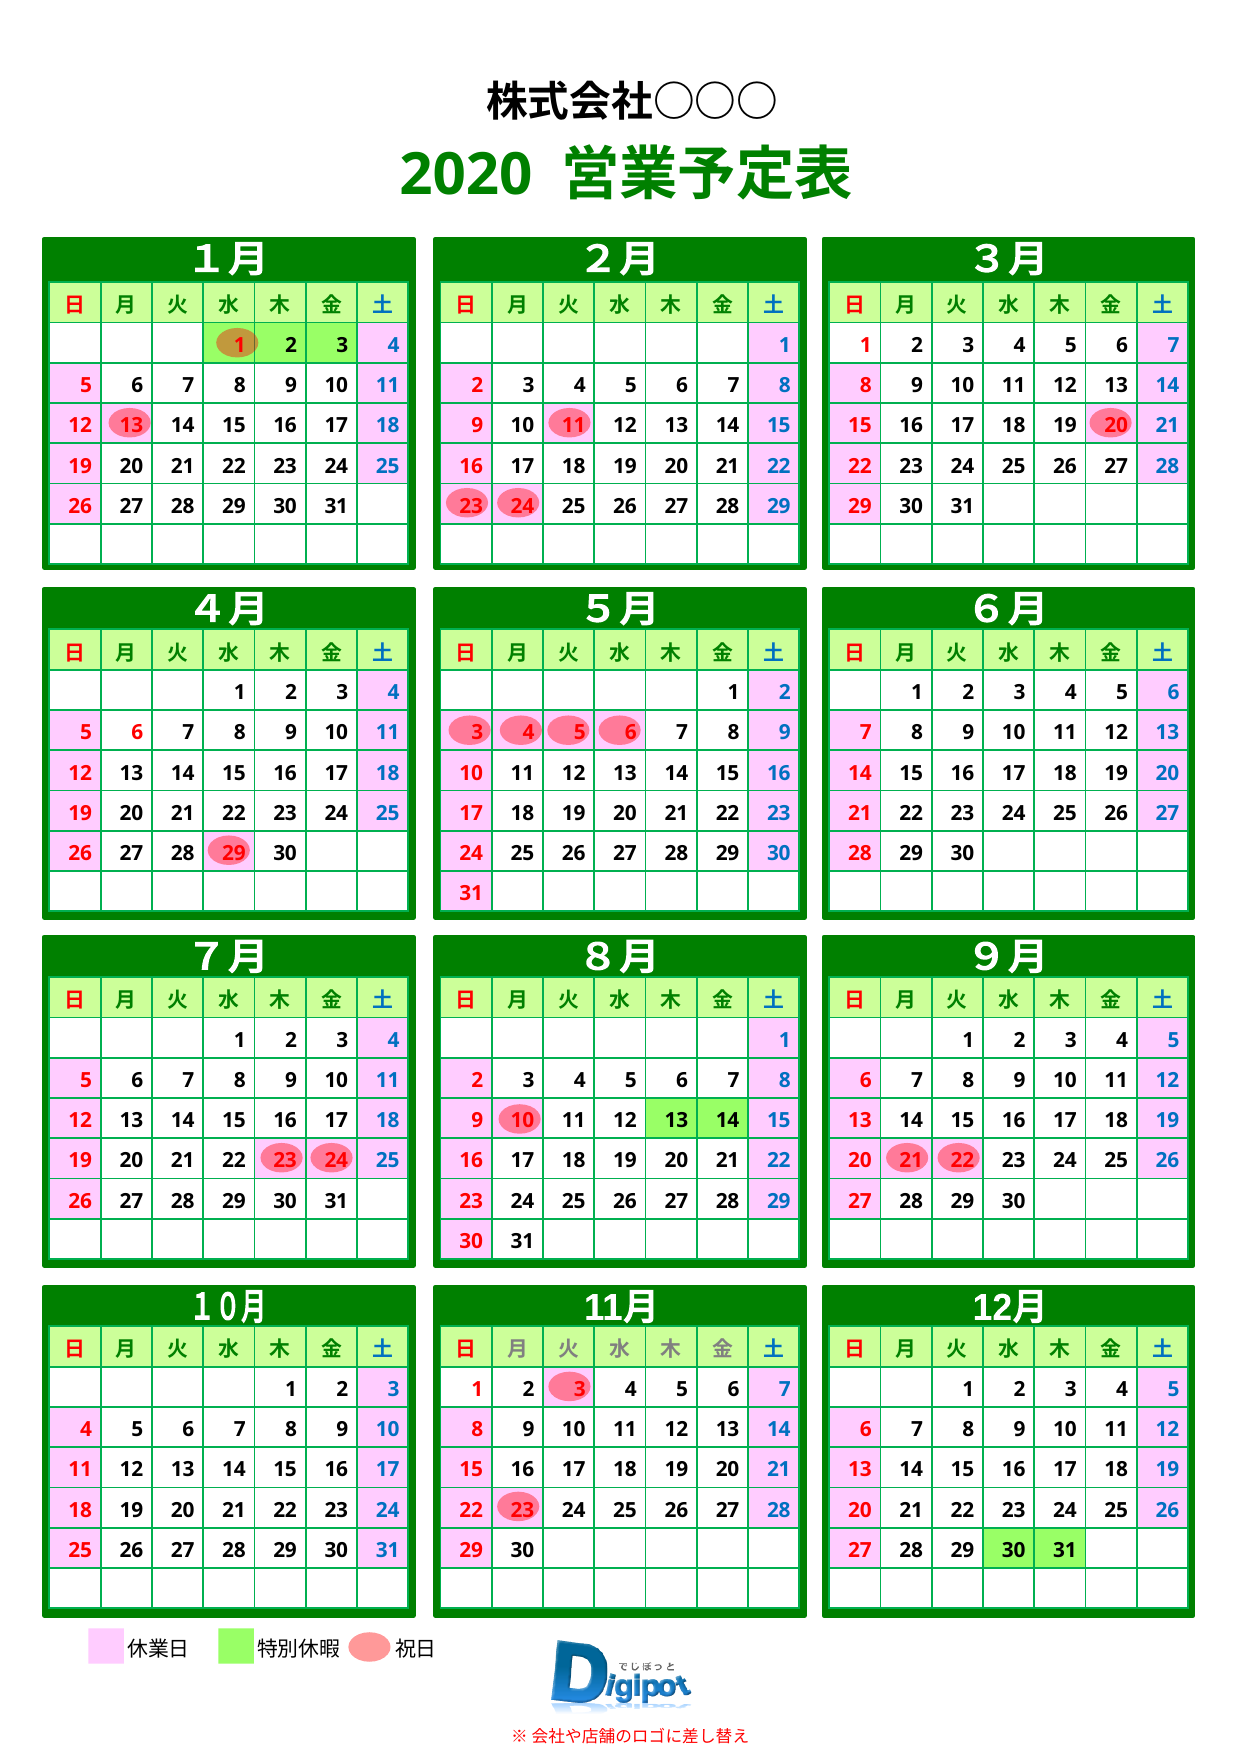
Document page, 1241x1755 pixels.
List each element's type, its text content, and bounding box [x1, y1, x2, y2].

table_cell [358, 872, 407, 910]
table_cell [1086, 1220, 1136, 1258]
table_cell 28 [153, 1179, 202, 1218]
table_cell 7 [153, 1059, 202, 1097]
table_cell [493, 671, 542, 709]
table_cell [441, 671, 491, 709]
table_cell [881, 525, 931, 563]
table_cell 10 [307, 364, 356, 402]
table_cell [933, 525, 982, 563]
table_cell 31 [358, 1529, 407, 1567]
table_cell 20 [646, 1139, 696, 1178]
table_cell 26 [1086, 791, 1136, 830]
table_cell 20 [646, 444, 696, 483]
table_cell 23 [441, 484, 491, 523]
table_cell 14 [749, 1408, 798, 1446]
table_cell 22 [204, 1139, 254, 1178]
table_cell 23 [441, 1179, 491, 1218]
table_cell [595, 525, 645, 563]
table_cell [698, 1569, 747, 1607]
table_cell 3 [307, 671, 356, 709]
table_cell [1138, 1220, 1187, 1258]
table_cell 29 [204, 1179, 254, 1218]
table_cell 1 [749, 323, 798, 362]
table_cell [204, 525, 254, 563]
table_cell 29 [749, 484, 798, 523]
table_header 月 [881, 283, 931, 322]
table_cell 5 [50, 1059, 100, 1097]
text_box [44, 936, 414, 1266]
text_box [108, 407, 151, 438]
text_box [435, 589, 805, 918]
table_header 土 [1138, 283, 1187, 322]
table_cell [153, 1368, 202, 1406]
table_cell [102, 1569, 151, 1607]
table_cell 28 [204, 1529, 254, 1567]
table_cell 28 [153, 832, 202, 870]
table_cell 9 [493, 1408, 542, 1446]
table_cell 23 [307, 1488, 356, 1527]
table_cell [255, 1569, 305, 1607]
table_header 火 [544, 630, 593, 669]
table_cell 25 [1086, 1139, 1136, 1178]
table_cell [50, 1018, 100, 1057]
table_header 土 [358, 283, 407, 322]
table_cell 29 [255, 1529, 305, 1567]
table_cell 21 [881, 1139, 931, 1178]
table_cell 12 [102, 1448, 151, 1487]
table_cell 27 [102, 484, 151, 523]
table_cell 24 [544, 1488, 593, 1527]
table_cell [50, 872, 100, 910]
table_cell [1138, 872, 1187, 910]
text_box [260, 1142, 303, 1173]
table_header 金 [698, 1327, 747, 1366]
table_cell 2 [984, 1368, 1033, 1406]
table_cell 12 [1035, 364, 1085, 402]
table_header 日 [441, 630, 491, 669]
table_cell 27 [698, 1488, 747, 1527]
table_cell 13 [698, 1408, 747, 1446]
table_cell 27 [830, 1179, 880, 1218]
table_cell [830, 671, 880, 709]
table_header 火 [544, 978, 593, 1017]
table_cell [830, 1569, 880, 1607]
table_cell [881, 872, 931, 910]
table_cell 1 [749, 1018, 798, 1057]
table_cell [646, 1529, 696, 1567]
table_cell 2 [984, 1018, 1033, 1057]
table_cell [698, 323, 747, 362]
table_cell 15 [830, 404, 880, 442]
table_cell [984, 525, 1033, 563]
table_header 金 [1086, 283, 1136, 322]
table_cell 2 [441, 1059, 491, 1097]
table_cell 9 [984, 1059, 1033, 1097]
table_cell 11 [544, 1099, 593, 1137]
table_header 日 [50, 283, 100, 322]
table_cell 14 [881, 1099, 931, 1137]
table_cell 20 [830, 1488, 880, 1527]
table_cell 23 [493, 1488, 542, 1527]
table_cell [493, 323, 542, 362]
table_cell 1 [830, 323, 880, 362]
table_cell 9 [255, 1059, 305, 1097]
table_cell 22 [441, 1488, 491, 1527]
table_header 水 [595, 978, 645, 1017]
table_header 木 [1035, 630, 1085, 669]
table_cell 6 [102, 1059, 151, 1097]
table_cell [595, 671, 645, 709]
table_cell 7 [830, 711, 880, 749]
table_cell 25 [493, 832, 542, 870]
table_cell 22 [933, 1488, 982, 1527]
table_cell [698, 525, 747, 563]
table_cell 24 [493, 484, 542, 523]
text_box [824, 589, 1194, 918]
table_cell 23 [984, 1139, 1033, 1178]
table_cell [441, 323, 491, 362]
table_cell 5 [1086, 671, 1136, 709]
table_cell 2 [881, 323, 931, 362]
table_header 土 [1138, 978, 1187, 1017]
table_header 金 [307, 978, 356, 1017]
table_header 木 [646, 630, 696, 669]
table_header 水 [595, 630, 645, 669]
table_cell 18 [1035, 751, 1085, 790]
table_cell [646, 1569, 696, 1607]
table_cell 2 [441, 364, 491, 402]
table_header 木 [255, 1327, 305, 1366]
table_cell 22 [881, 791, 931, 830]
table_cell 8 [749, 364, 798, 402]
table_cell 14 [830, 751, 880, 790]
table_cell 15 [255, 1448, 305, 1487]
picture [550, 1640, 692, 1717]
table_cell 30 [933, 832, 982, 870]
table_cell 6 [698, 1368, 747, 1406]
table_cell [830, 1220, 880, 1258]
table_cell 22 [204, 444, 254, 483]
table_cell [102, 525, 151, 563]
table_cell 12 [50, 751, 100, 790]
table_cell 12 [595, 404, 645, 442]
table_cell 6 [1086, 323, 1136, 362]
table_cell [984, 1569, 1033, 1607]
table_cell [255, 525, 305, 563]
table_cell [595, 1018, 645, 1057]
table_cell [698, 1529, 747, 1567]
table_header 木 [646, 978, 696, 1017]
table_cell 25 [1035, 791, 1085, 830]
table_cell 20 [102, 791, 151, 830]
table_cell 25 [358, 444, 407, 483]
table_cell 30 [255, 1179, 305, 1218]
table_cell 13 [830, 1099, 880, 1137]
table_cell 30 [255, 832, 305, 870]
table_cell 27 [102, 1179, 151, 1218]
table_cell 9 [933, 711, 982, 749]
table_cell 10 [1035, 1408, 1085, 1446]
table_cell [1035, 484, 1085, 523]
table_cell [153, 323, 202, 362]
table_cell 22 [204, 791, 254, 830]
table_cell 14 [204, 1448, 254, 1487]
table_cell [153, 1569, 202, 1607]
table_header 日 [441, 978, 491, 1017]
table_header 月 [881, 1327, 931, 1366]
table_cell 13 [830, 1448, 880, 1487]
table_cell 24 [358, 1488, 407, 1527]
table_cell 6 [102, 711, 151, 749]
table_cell 7 [749, 1368, 798, 1406]
table_cell 16 [749, 751, 798, 790]
table_header 月 [493, 283, 542, 322]
table_cell [102, 1220, 151, 1258]
table_cell [102, 671, 151, 709]
table_cell 19 [1138, 1099, 1187, 1137]
table_cell 26 [1035, 444, 1085, 483]
table_cell 13 [102, 751, 151, 790]
table_cell 6 [153, 1408, 202, 1446]
table_cell 27 [646, 1179, 696, 1218]
text_box [448, 715, 491, 745]
table_cell 17 [441, 791, 491, 830]
table_cell [153, 872, 202, 910]
table_cell 18 [1086, 1099, 1136, 1137]
table_cell [50, 323, 100, 362]
table_cell 9 [255, 364, 305, 402]
table_cell [204, 872, 254, 910]
table_cell 7 [153, 711, 202, 749]
table_cell 2 [255, 323, 305, 362]
table_cell 15 [204, 751, 254, 790]
table_header 月 [493, 978, 542, 1017]
table_header 日 [441, 283, 491, 322]
table_cell 31 [493, 1220, 542, 1258]
text_box [207, 835, 250, 865]
table_header 水 [984, 630, 1033, 669]
table_cell [153, 525, 202, 563]
table_cell [358, 484, 407, 523]
text_box [498, 1104, 541, 1134]
table_cell 17 [1035, 1448, 1085, 1487]
table_cell 10 [493, 404, 542, 442]
table_header 土 [749, 283, 798, 322]
table_cell [1086, 872, 1136, 910]
table_cell 16 [307, 1448, 356, 1487]
table_cell [698, 872, 747, 910]
table_cell 29 [204, 832, 254, 870]
table_cell 31 [307, 484, 356, 523]
table_cell 20 [595, 791, 645, 830]
table_cell [749, 1529, 798, 1567]
table_header 日 [441, 1327, 491, 1366]
text_box [824, 936, 1194, 1266]
table_cell [881, 1018, 931, 1057]
table_cell 14 [153, 1099, 202, 1137]
table_cell 11 [984, 364, 1033, 402]
table_cell 16 [881, 404, 931, 442]
table_cell 4 [493, 711, 542, 749]
table_cell [153, 671, 202, 709]
table_cell 11 [1035, 711, 1085, 749]
table_cell [1035, 832, 1085, 870]
text_box [824, 1286, 1194, 1616]
table_cell [358, 525, 407, 563]
table_cell 16 [255, 404, 305, 442]
table_cell 29 [933, 1529, 982, 1567]
table_cell 9 [881, 364, 931, 402]
text_box ※会社や店舗のロゴに差し替え [496, 1718, 765, 1754]
table_cell 1 [698, 671, 747, 709]
text_box 2020 営業予定表 [88, 149, 1164, 193]
table_cell 6 [646, 1059, 696, 1097]
table_cell 15 [441, 1448, 491, 1487]
table_cell [646, 1018, 696, 1057]
table_cell 20 [1138, 751, 1187, 790]
table_header 水 [204, 283, 254, 322]
table_cell 14 [153, 751, 202, 790]
text_box [44, 239, 414, 568]
table_header 土 [749, 630, 798, 669]
table_cell 19 [102, 1488, 151, 1527]
table_cell 5 [50, 711, 100, 749]
table_cell 10 [1035, 1059, 1085, 1097]
table_cell 26 [646, 1488, 696, 1527]
table_cell 28 [881, 1529, 931, 1567]
table_header 火 [544, 1327, 593, 1366]
table_cell [544, 1529, 593, 1567]
table_cell 6 [830, 1059, 880, 1097]
table_cell 2 [255, 1018, 305, 1057]
table_cell 13 [595, 751, 645, 790]
table_header 水 [204, 978, 254, 1017]
table_cell 23 [933, 791, 982, 830]
table_cell 7 [698, 1059, 747, 1097]
table_header 金 [1086, 978, 1136, 1017]
text_box 祝日 [380, 1628, 452, 1669]
table_cell [544, 872, 593, 910]
table_cell 7 [698, 364, 747, 402]
table_cell 26 [1138, 1488, 1187, 1527]
table_cell [493, 1569, 542, 1607]
table_cell 8 [204, 711, 254, 749]
table_header 金 [307, 630, 356, 669]
table_header 日 [50, 630, 100, 669]
table_cell 8 [255, 1408, 305, 1446]
table_cell 3 [1035, 1368, 1085, 1406]
table_cell 7 [1138, 323, 1187, 362]
table_cell 19 [50, 444, 100, 483]
table_cell 17 [493, 1139, 542, 1178]
table_cell 19 [50, 791, 100, 830]
table_cell 7 [153, 364, 202, 402]
table_cell [50, 525, 100, 563]
table_cell 5 [1138, 1018, 1187, 1057]
table_cell [984, 1220, 1033, 1258]
table_cell [830, 525, 880, 563]
table_cell 9 [984, 1408, 1033, 1446]
table_cell [307, 832, 356, 870]
table_cell 14 [1138, 364, 1187, 402]
table_cell [1086, 1529, 1136, 1567]
table_cell 28 [881, 1179, 931, 1218]
table_cell 12 [646, 1408, 696, 1446]
table_cell [830, 1018, 880, 1057]
table_cell 8 [933, 1059, 982, 1097]
table_header 木 [1035, 978, 1085, 1017]
table_cell [544, 1018, 593, 1057]
table_cell [1086, 1179, 1136, 1218]
text_box [44, 589, 414, 918]
table_cell 12 [1138, 1059, 1187, 1097]
table_cell 16 [984, 1099, 1033, 1137]
table_cell 4 [50, 1408, 100, 1446]
table_header 火 [933, 978, 982, 1017]
table_cell [933, 872, 982, 910]
text_box [497, 487, 540, 518]
table_cell 25 [595, 1488, 645, 1527]
table_cell 12 [1138, 1408, 1187, 1446]
table_cell 25 [544, 484, 593, 523]
table_cell 29 [830, 484, 880, 523]
table_cell [544, 323, 593, 362]
table_cell 11 [358, 364, 407, 402]
text_box [886, 1142, 929, 1173]
table_cell [595, 872, 645, 910]
table_cell 2 [493, 1368, 542, 1406]
table_cell 13 [646, 404, 696, 442]
text_box [937, 1142, 980, 1173]
table_cell 20 [153, 1488, 202, 1527]
table_header 金 [307, 283, 356, 322]
table_header 土 [1138, 630, 1187, 669]
table_cell 10 [307, 1059, 356, 1097]
table_cell 17 [933, 404, 982, 442]
table_header 月 [881, 630, 931, 669]
table_cell [493, 1018, 542, 1057]
table_cell 11 [595, 1408, 645, 1446]
table_header 木 [646, 283, 696, 322]
table_cell 13 [646, 1099, 696, 1137]
table_cell 28 [749, 1488, 798, 1527]
table_cell 30 [441, 1220, 491, 1258]
table_cell 15 [933, 1448, 982, 1487]
table_cell 19 [1138, 1448, 1187, 1487]
table_cell 23 [749, 791, 798, 830]
text_box [499, 715, 542, 745]
table_cell 22 [698, 791, 747, 830]
table_header 水 [204, 1327, 254, 1366]
table_cell [1086, 1569, 1136, 1607]
table_header 土 [749, 978, 798, 1017]
table_cell [153, 1220, 202, 1258]
text_box [445, 487, 489, 518]
table_cell 24 [307, 791, 356, 830]
table_header 月 [493, 1327, 542, 1366]
table_cell 11 [1086, 1408, 1136, 1446]
table_cell 17 [307, 751, 356, 790]
table_header 月 [102, 283, 151, 322]
table_cell 30 [984, 1179, 1033, 1218]
table_cell 18 [1086, 1448, 1136, 1487]
table_cell 28 [698, 1179, 747, 1218]
table_header 月 [493, 630, 542, 669]
table_cell 3 [307, 323, 356, 362]
table_cell 30 [255, 484, 305, 523]
table_header 月 [102, 978, 151, 1017]
table_cell 9 [307, 1408, 356, 1446]
table_header 水 [984, 1327, 1033, 1366]
table_header 火 [153, 978, 202, 1017]
table_cell [646, 525, 696, 563]
table_cell 4 [595, 1368, 645, 1406]
table_cell 16 [984, 1448, 1033, 1487]
table_cell 31 [441, 872, 491, 910]
table_cell [749, 872, 798, 910]
table_cell 2 [255, 671, 305, 709]
table_cell 28 [646, 832, 696, 870]
table_cell 26 [50, 832, 100, 870]
table_header 日 [830, 1327, 880, 1366]
text_box [1089, 407, 1132, 438]
table_header 水 [204, 630, 254, 669]
table_cell 15 [698, 751, 747, 790]
table_cell 16 [441, 444, 491, 483]
table_cell 19 [1035, 404, 1085, 442]
table_cell [204, 1220, 254, 1258]
table_cell [544, 1569, 593, 1607]
text_box [44, 1286, 414, 1616]
table_header 土 [358, 978, 407, 1017]
table_cell [358, 1179, 407, 1218]
text_box 休業日 [112, 1628, 226, 1669]
table_cell [595, 323, 645, 362]
text_box [435, 936, 805, 1266]
table_cell [749, 1220, 798, 1258]
table_cell 21 [698, 444, 747, 483]
table_cell 5 [1138, 1368, 1187, 1406]
table_cell 12 [595, 1099, 645, 1137]
table_cell 23 [255, 791, 305, 830]
table_header 金 [698, 978, 747, 1017]
table_cell 6 [595, 711, 645, 749]
text_box [435, 1286, 805, 1616]
table_header 日 [830, 978, 880, 1017]
table_cell [749, 1569, 798, 1607]
table_cell 9 [441, 404, 491, 442]
table_cell 11 [544, 404, 593, 442]
table_cell 6 [646, 364, 696, 402]
table_cell 26 [595, 1179, 645, 1218]
table_cell [1086, 525, 1136, 563]
table_cell 27 [1138, 791, 1187, 830]
table_cell 21 [698, 1139, 747, 1178]
table_cell 19 [646, 1448, 696, 1487]
table_cell 8 [698, 711, 747, 749]
table_cell 5 [595, 364, 645, 402]
table_cell 17 [493, 444, 542, 483]
table_cell 26 [50, 484, 100, 523]
table_cell 28 [698, 484, 747, 523]
table_cell [1035, 1220, 1085, 1258]
table_cell 17 [307, 404, 356, 442]
table_cell 7 [881, 1408, 931, 1446]
table_cell 21 [830, 791, 880, 830]
table_cell [102, 1368, 151, 1406]
table_cell 25 [984, 444, 1033, 483]
table_cell 1 [933, 1368, 982, 1406]
table_cell [749, 525, 798, 563]
table_cell 18 [544, 1139, 593, 1178]
text_box [497, 1491, 540, 1522]
table_header 土 [749, 1327, 798, 1366]
table_cell [307, 1569, 356, 1607]
table_cell [1086, 484, 1136, 523]
table_cell 17 [544, 1448, 593, 1487]
table_cell 21 [153, 791, 202, 830]
table_cell 14 [153, 404, 202, 442]
text_box 株式会社○○○ [88, 78, 1164, 121]
table_cell 28 [1138, 444, 1187, 483]
table_cell 27 [830, 1529, 880, 1567]
table_cell 10 [544, 1408, 593, 1446]
text_box [218, 1628, 242, 1664]
table_cell [1035, 1569, 1085, 1607]
table_cell 29 [749, 1179, 798, 1218]
table_cell 5 [544, 711, 593, 749]
table_cell 23 [255, 1139, 305, 1178]
table_cell 3 [544, 1368, 593, 1406]
table_cell 21 [204, 1488, 254, 1527]
table_cell 19 [50, 1139, 100, 1178]
table_cell [153, 1018, 202, 1057]
table_cell 19 [1086, 751, 1136, 790]
table_cell [493, 525, 542, 563]
table_cell 6 [102, 364, 151, 402]
table_cell 18 [358, 751, 407, 790]
table_cell 10 [307, 711, 356, 749]
table_cell 28 [153, 484, 202, 523]
table_cell 6 [1138, 671, 1187, 709]
table_cell 20 [698, 1448, 747, 1487]
table_cell [1138, 832, 1187, 870]
table_header 金 [698, 630, 747, 669]
table_cell 11 [493, 751, 542, 790]
table_cell 15 [933, 1099, 982, 1137]
text_box [216, 327, 259, 358]
table_header 水 [595, 283, 645, 322]
table_cell [595, 1569, 645, 1607]
text_box [548, 407, 591, 438]
table_cell 25 [1086, 1488, 1136, 1527]
table_cell 4 [358, 1018, 407, 1057]
table_cell 26 [50, 1179, 100, 1218]
text_box 特別休暇 [242, 1628, 377, 1669]
text_box [598, 715, 641, 745]
table_cell 15 [204, 1099, 254, 1137]
table_cell 18 [358, 404, 407, 442]
table_cell 13 [102, 404, 151, 442]
table_cell 28 [830, 832, 880, 870]
table_cell 8 [204, 1059, 254, 1097]
table_cell 23 [881, 444, 931, 483]
table_cell [544, 1220, 593, 1258]
table_cell 9 [749, 711, 798, 749]
table_cell 29 [441, 1529, 491, 1567]
table_cell [881, 1368, 931, 1406]
table_cell 24 [933, 444, 982, 483]
table_cell [646, 323, 696, 362]
text_box [824, 239, 1194, 568]
table_cell 8 [881, 711, 931, 749]
table_cell [102, 323, 151, 362]
table_cell [830, 1368, 880, 1406]
table_cell [698, 1018, 747, 1057]
table_cell 10 [984, 711, 1033, 749]
table_cell 22 [749, 444, 798, 483]
table_cell 17 [307, 1099, 356, 1137]
table_cell 12 [544, 751, 593, 790]
table_cell 8 [933, 1408, 982, 1446]
table_cell 22 [830, 444, 880, 483]
table_cell [50, 1569, 100, 1607]
table_cell 17 [358, 1448, 407, 1487]
table_cell 1 [255, 1368, 305, 1406]
table_cell 1 [933, 1018, 982, 1057]
table_cell 1 [881, 671, 931, 709]
table_cell 27 [1086, 444, 1136, 483]
table_cell 23 [255, 444, 305, 483]
text_box [547, 715, 590, 745]
table_cell 10 [441, 751, 491, 790]
table_header 木 [1035, 283, 1085, 322]
table_cell 26 [595, 484, 645, 523]
table_cell [544, 671, 593, 709]
table_header 土 [1138, 1327, 1187, 1366]
table_cell [307, 1220, 356, 1258]
table_header 木 [1035, 1327, 1085, 1366]
table_cell 13 [153, 1448, 202, 1487]
table_cell [646, 1220, 696, 1258]
table_cell 16 [933, 751, 982, 790]
table_cell 1 [441, 1368, 491, 1406]
table_cell 18 [50, 1488, 100, 1527]
table_cell 2 [749, 671, 798, 709]
table_cell 4 [984, 323, 1033, 362]
table_cell [984, 484, 1033, 523]
table_cell [1035, 1179, 1085, 1218]
table_cell [830, 872, 880, 910]
table_cell 13 [1086, 364, 1136, 402]
table_cell 24 [1035, 1139, 1085, 1178]
table_cell 13 [1138, 711, 1187, 749]
table_cell 16 [493, 1448, 542, 1487]
table_cell 12 [50, 1099, 100, 1137]
table_header 月 [881, 978, 931, 1017]
table_header 金 [1086, 630, 1136, 669]
table_cell 1 [204, 323, 254, 362]
table_header 火 [153, 630, 202, 669]
table_cell 27 [646, 484, 696, 523]
table_cell 22 [255, 1488, 305, 1527]
table_cell [50, 1368, 100, 1406]
table_cell 2 [933, 671, 982, 709]
table_cell 5 [1035, 323, 1085, 362]
table_header 木 [255, 630, 305, 669]
table_cell 14 [646, 751, 696, 790]
table_header 火 [153, 283, 202, 322]
table_header 水 [595, 1327, 645, 1366]
table_cell 5 [595, 1059, 645, 1097]
table_cell 25 [358, 1139, 407, 1178]
table_cell [544, 525, 593, 563]
table_cell 3 [307, 1018, 356, 1057]
table_cell 13 [102, 1099, 151, 1137]
table_header 日 [50, 1327, 100, 1366]
table_cell 11 [50, 1448, 100, 1487]
table_cell 14 [698, 404, 747, 442]
table_cell 9 [441, 1099, 491, 1137]
table_cell 7 [881, 1059, 931, 1097]
table_cell 29 [933, 1179, 982, 1218]
table_cell 18 [493, 791, 542, 830]
table_cell 10 [358, 1408, 407, 1446]
table_cell 4 [358, 323, 407, 362]
table_header 月 [102, 630, 151, 669]
text_box [548, 1371, 591, 1402]
table_cell 20 [102, 1139, 151, 1178]
table_cell 21 [881, 1488, 931, 1527]
table_cell 3 [933, 323, 982, 362]
table_cell 5 [50, 364, 100, 402]
table_cell 3 [493, 1059, 542, 1097]
table_cell 16 [441, 1139, 491, 1178]
text_box [435, 239, 805, 568]
table_cell 1 [204, 1018, 254, 1057]
table_cell 30 [493, 1529, 542, 1567]
table_cell [1138, 1179, 1187, 1218]
table_cell 3 [358, 1368, 407, 1406]
table_cell 4 [358, 671, 407, 709]
table_cell 2 [307, 1368, 356, 1406]
table_cell [881, 1220, 931, 1258]
table_cell 24 [441, 832, 491, 870]
table_cell 11 [1086, 1059, 1136, 1097]
table_cell [50, 1220, 100, 1258]
table_cell [595, 1220, 645, 1258]
table_cell [204, 1569, 254, 1607]
table_cell 22 [749, 1139, 798, 1178]
table_cell [102, 1018, 151, 1057]
table_cell [646, 671, 696, 709]
table_cell [50, 671, 100, 709]
table_cell [255, 872, 305, 910]
table_cell 23 [984, 1488, 1033, 1527]
text_box [310, 1142, 353, 1173]
table_cell 9 [255, 711, 305, 749]
table_header 土 [358, 1327, 407, 1366]
table_cell 29 [204, 484, 254, 523]
table_cell 15 [881, 751, 931, 790]
table_cell 4 [1035, 671, 1085, 709]
table_cell 3 [1035, 1018, 1085, 1057]
table_cell 30 [749, 832, 798, 870]
table_cell 15 [749, 404, 798, 442]
table_cell 5 [646, 1368, 696, 1406]
table_cell 26 [544, 832, 593, 870]
table_cell 30 [881, 484, 931, 523]
table_cell 27 [102, 832, 151, 870]
table_cell [204, 1368, 254, 1406]
table_cell 31 [307, 1179, 356, 1218]
table_cell [595, 1529, 645, 1567]
table_header 火 [544, 283, 593, 322]
table_cell 21 [153, 1139, 202, 1178]
table_cell 3 [493, 364, 542, 402]
table_cell 19 [595, 1139, 645, 1178]
table_cell [1138, 525, 1187, 563]
table_header 月 [102, 1327, 151, 1366]
table_cell 30 [984, 1529, 1033, 1567]
table_cell 25 [50, 1529, 100, 1567]
table_header 火 [933, 283, 982, 322]
table_cell 8 [204, 364, 254, 402]
table_cell [933, 1569, 982, 1607]
table_cell 18 [358, 1099, 407, 1137]
table_cell [984, 832, 1033, 870]
table_cell 7 [646, 711, 696, 749]
table_cell 31 [933, 484, 982, 523]
table_cell [1086, 832, 1136, 870]
table_cell [1035, 525, 1085, 563]
table_cell 19 [595, 444, 645, 483]
table_header 日 [830, 630, 880, 669]
table_cell 6 [830, 1408, 880, 1446]
table_cell 14 [881, 1448, 931, 1487]
table_cell 8 [441, 1408, 491, 1446]
table_cell 17 [1035, 1099, 1085, 1137]
table_header 火 [933, 1327, 982, 1366]
table_header 金 [1086, 1327, 1136, 1366]
table_cell 15 [204, 404, 254, 442]
table_cell 18 [544, 444, 593, 483]
table_cell 15 [749, 1099, 798, 1137]
table_cell 8 [830, 364, 880, 402]
table_cell [358, 1220, 407, 1258]
table_header 火 [153, 1327, 202, 1366]
table_cell 31 [1035, 1529, 1085, 1567]
table_cell [255, 1220, 305, 1258]
text_box [88, 1628, 112, 1664]
table_cell 25 [358, 791, 407, 830]
table_cell 18 [984, 404, 1033, 442]
table_cell 27 [153, 1529, 202, 1567]
table_header 木 [646, 1327, 696, 1366]
table_header 木 [255, 283, 305, 322]
table_cell 27 [595, 832, 645, 870]
table_cell 4 [544, 1059, 593, 1097]
table_cell 30 [307, 1529, 356, 1567]
table_cell 17 [984, 751, 1033, 790]
table_header 火 [933, 630, 982, 669]
table_cell [881, 1569, 931, 1607]
table_cell 16 [255, 1099, 305, 1137]
table_header 金 [698, 283, 747, 322]
table_cell 18 [595, 1448, 645, 1487]
table_cell 5 [102, 1408, 151, 1446]
table_cell 26 [1138, 1139, 1187, 1178]
table_header 水 [984, 978, 1033, 1017]
table_cell 21 [1138, 404, 1187, 442]
table_cell 21 [749, 1448, 798, 1487]
table_header 金 [307, 1327, 356, 1366]
table_cell 7 [204, 1408, 254, 1446]
table_cell 26 [102, 1529, 151, 1567]
table_cell 4 [544, 364, 593, 402]
table_cell [646, 872, 696, 910]
table_cell [307, 872, 356, 910]
table_cell [1138, 484, 1187, 523]
table_cell 24 [1035, 1488, 1085, 1527]
table_cell 24 [307, 444, 356, 483]
table_cell [358, 1569, 407, 1607]
table_cell 11 [358, 711, 407, 749]
table_cell 24 [984, 791, 1033, 830]
table_header 土 [358, 630, 407, 669]
table_cell 20 [102, 444, 151, 483]
table_cell 16 [255, 751, 305, 790]
table_cell 29 [698, 832, 747, 870]
table_header 水 [984, 283, 1033, 322]
table_cell [933, 1220, 982, 1258]
table_cell 11 [358, 1059, 407, 1097]
table_cell [1138, 1529, 1187, 1567]
table_cell [441, 525, 491, 563]
table_cell [984, 872, 1033, 910]
table_cell 4 [1086, 1368, 1136, 1406]
table_cell [1138, 1569, 1187, 1607]
table_cell 1 [204, 671, 254, 709]
table_cell 21 [153, 444, 202, 483]
table_cell 3 [984, 671, 1033, 709]
table_header 日 [50, 978, 100, 1017]
table_cell 29 [881, 832, 931, 870]
table_cell [441, 1018, 491, 1057]
table_cell 19 [544, 791, 593, 830]
table_cell 10 [493, 1099, 542, 1137]
table_header 木 [255, 978, 305, 1017]
table_cell [358, 832, 407, 870]
table_cell 12 [1086, 711, 1136, 749]
table_cell 25 [544, 1179, 593, 1218]
table_cell [1035, 872, 1085, 910]
table_cell 8 [749, 1059, 798, 1097]
table_cell 20 [830, 1139, 880, 1178]
table_cell [307, 525, 356, 563]
table_cell [441, 1569, 491, 1607]
table_cell 10 [933, 364, 982, 402]
table_header 日 [830, 283, 880, 322]
table_cell [493, 872, 542, 910]
table_cell 20 [1086, 404, 1136, 442]
table_cell 14 [698, 1099, 747, 1137]
table_cell 24 [493, 1179, 542, 1218]
table_cell [102, 872, 151, 910]
table_cell [698, 1220, 747, 1258]
table_cell 22 [933, 1139, 982, 1178]
text_box [348, 1632, 380, 1662]
table_cell 21 [646, 791, 696, 830]
table_cell 3 [441, 711, 491, 749]
table_cell 4 [1086, 1018, 1136, 1057]
table_cell 12 [50, 404, 100, 442]
table_cell 24 [307, 1139, 356, 1178]
